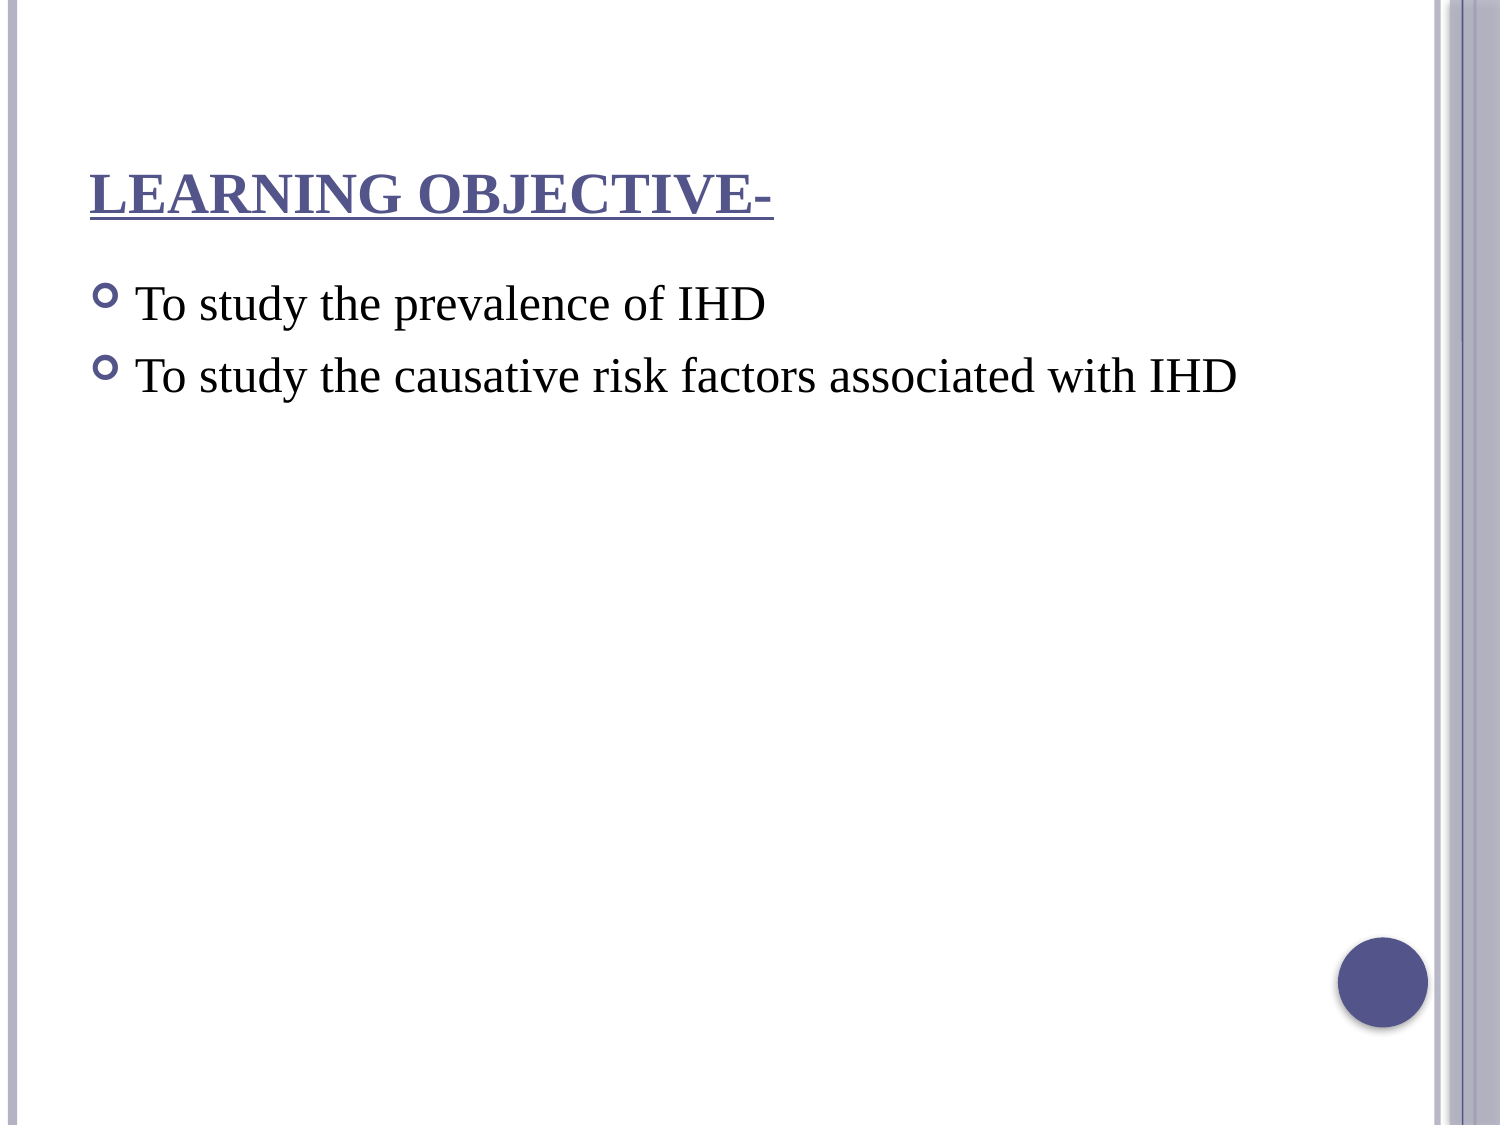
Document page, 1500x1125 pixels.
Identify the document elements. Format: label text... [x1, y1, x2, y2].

list To study the prevalence of IHD To study the causative risk factors associated with IHD [75, 262, 1300, 1062]
title Learning Objective- [75, 45, 1300, 233]
